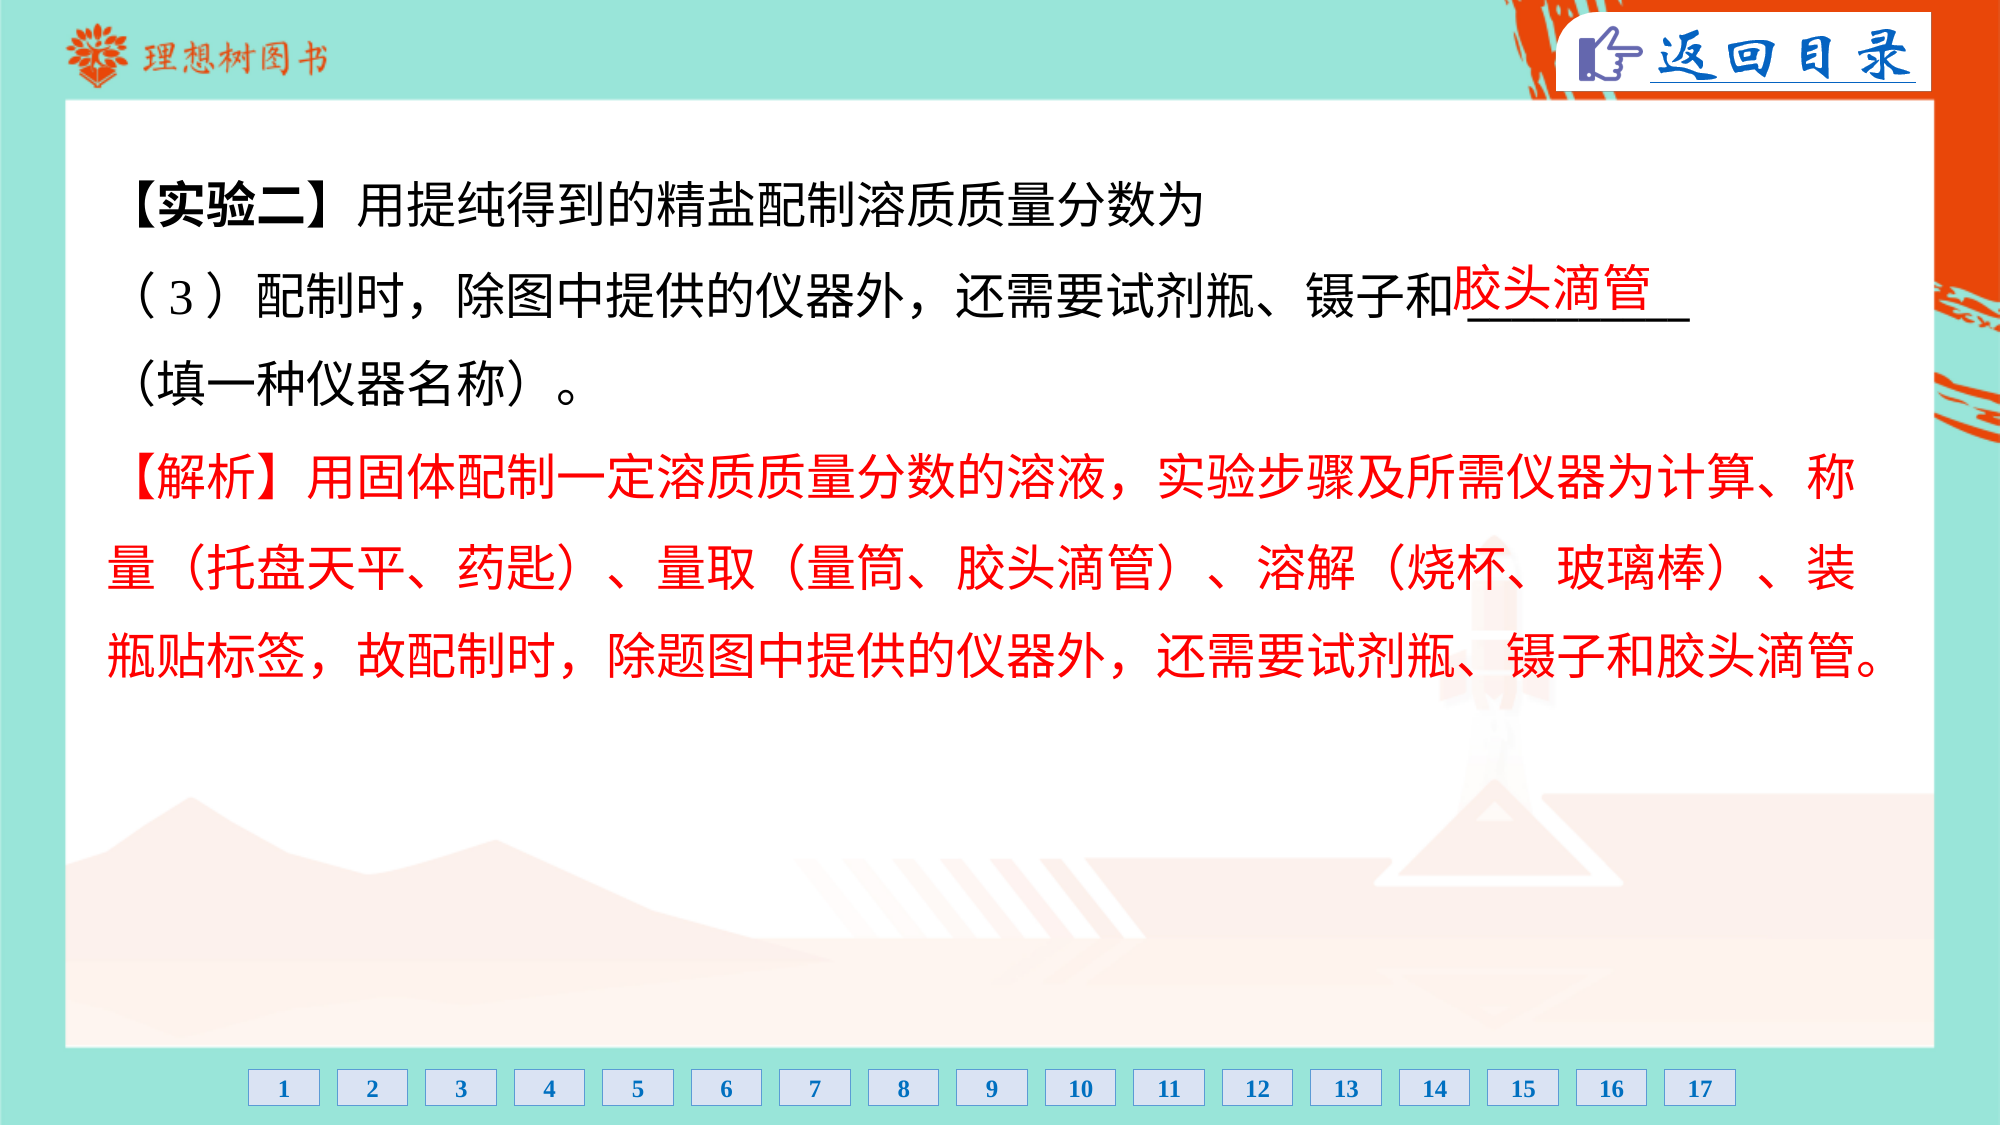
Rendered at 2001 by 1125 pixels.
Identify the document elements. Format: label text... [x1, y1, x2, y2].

text_box 胶头滴管 [1434, 228, 1671, 307]
text_box 【解析】用固体配制一定溶质质量分数的溶液，实验步骤及所需仪器为计算、称 量（托盘天平、药匙）、量取（量筒、胶头滴管）、溶解（烧杯、玻璃棒）、装 瓶贴标签，故配制时，除题图中提供的仪器外，还需要试剂瓶、镊子和胶头滴管。 [106, 413, 1895, 675]
picture [0, 0, 2000, 1125]
